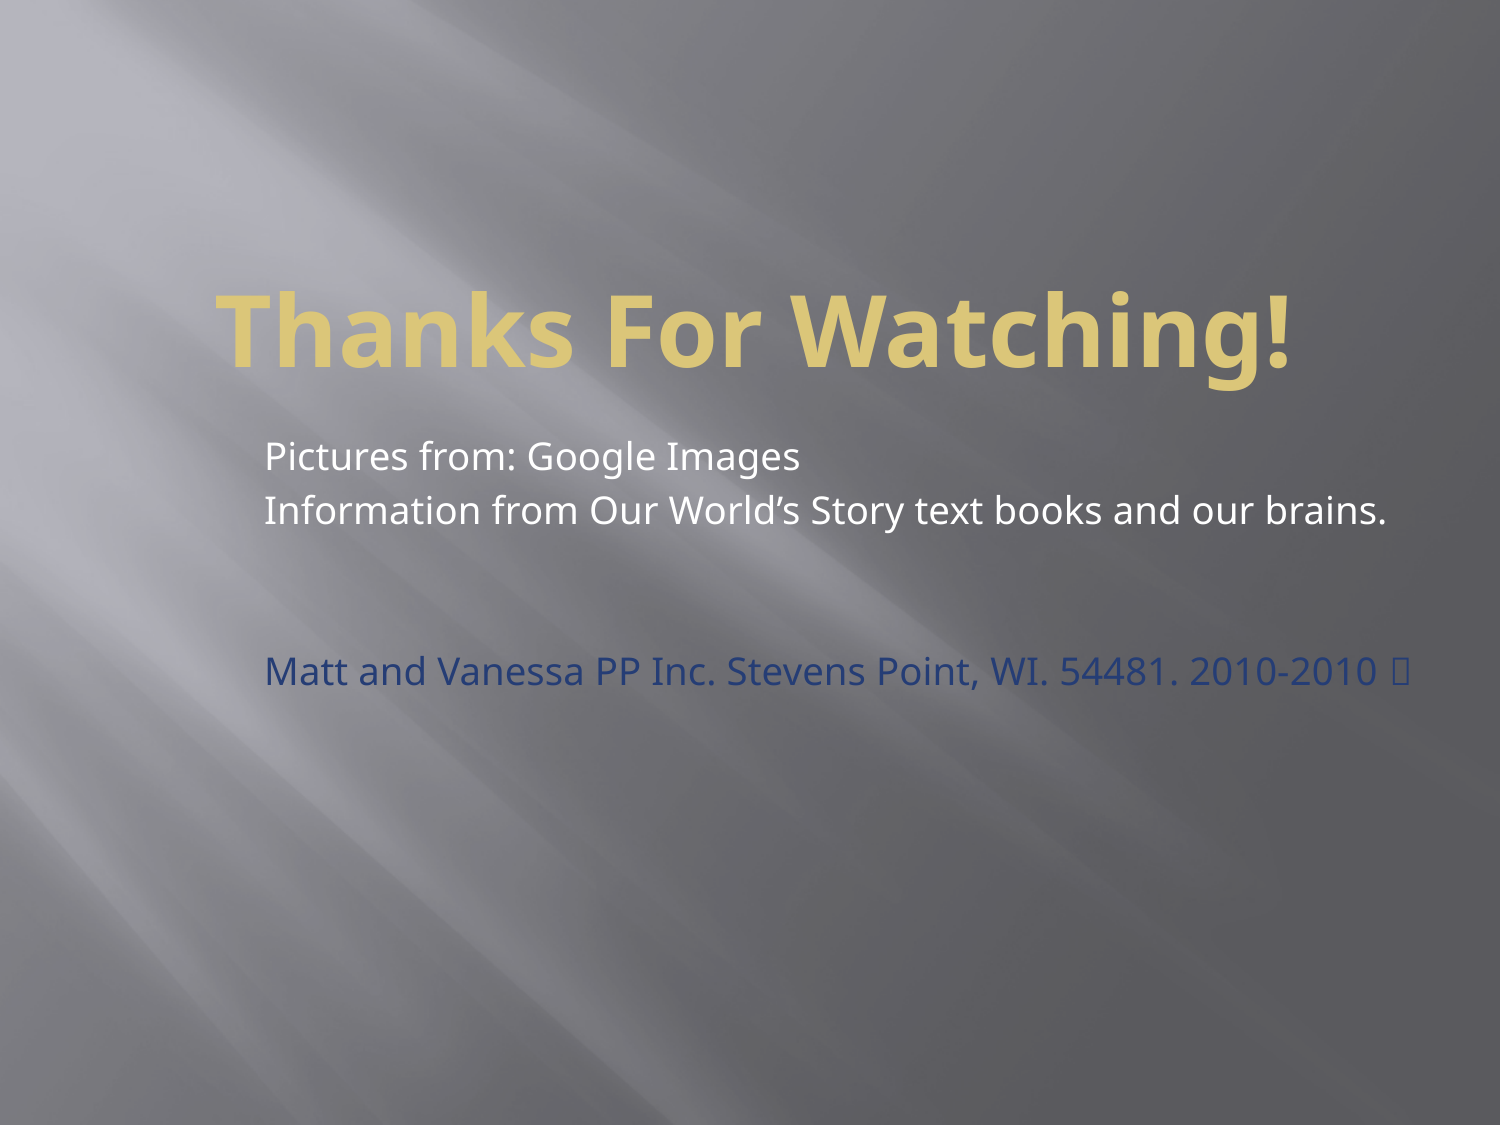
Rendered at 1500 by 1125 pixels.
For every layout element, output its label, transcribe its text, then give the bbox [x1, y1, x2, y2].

list Pictures from: Google Images Information from Our World’s Story text books and our brains. Matt and Vanessa PP Inc. Stevens Point, WI. 54481. 2010-2010  [237, 425, 1450, 738]
title Thanks For Watching! [200, 87, 1363, 388]
